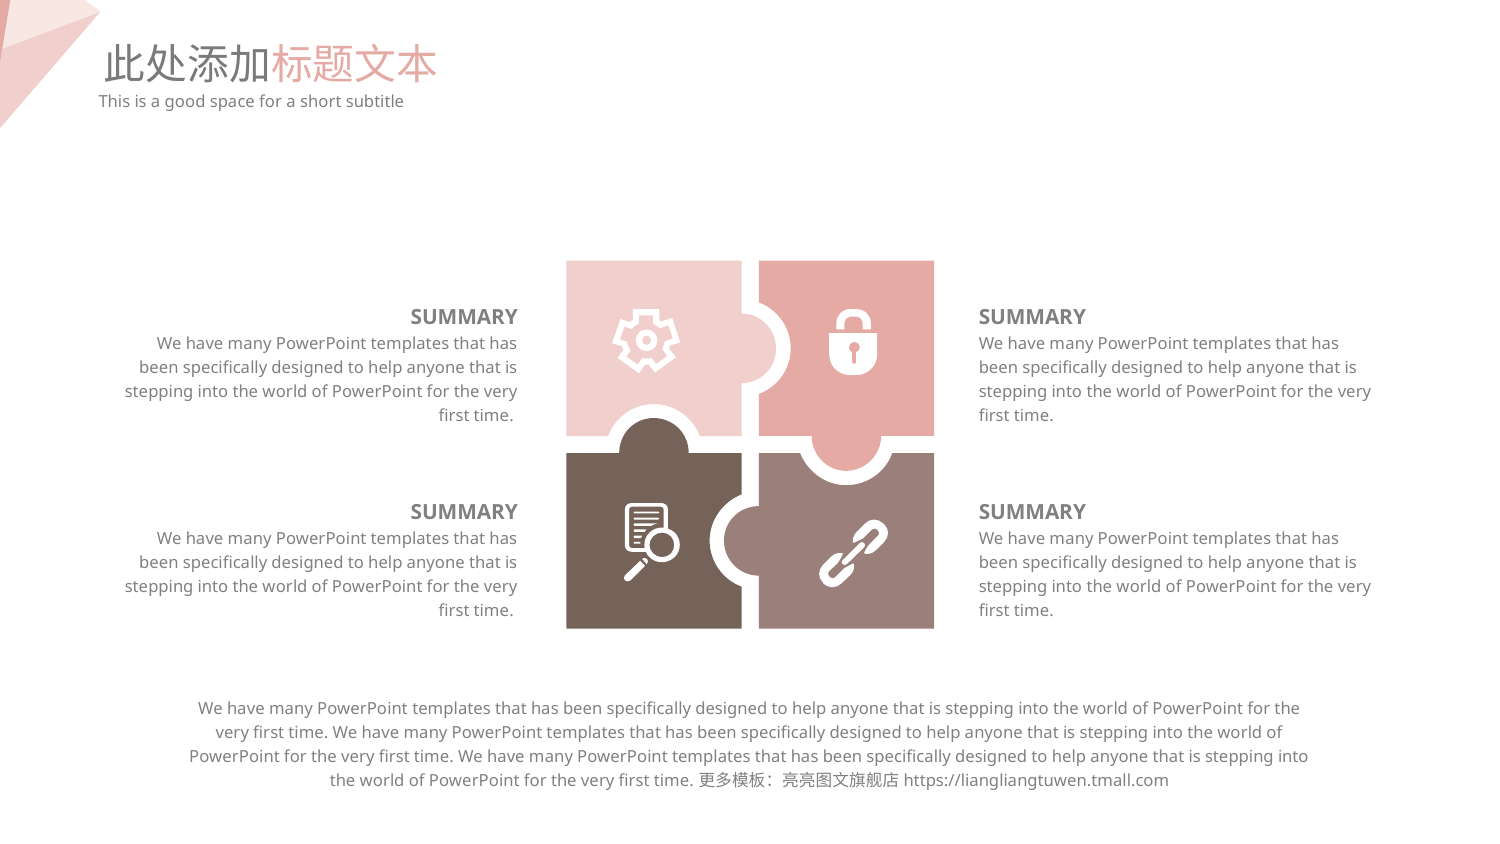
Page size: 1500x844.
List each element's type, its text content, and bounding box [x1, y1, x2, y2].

text_box [841, 542, 866, 565]
text_box [836, 309, 871, 330]
text_box 此处添加标题文本 [104, 30, 454, 95]
text_box SUMMARY We have many PowerPoint templates that has been specifically designed to help anyone that is stepping into the world of PowerPoint for the very first time. [116, 494, 518, 620]
text_box [566, 260, 776, 437]
text_box [633, 535, 643, 539]
text_box [644, 527, 680, 563]
text_box SUMMARY We have many PowerPoint templates that has been specifically designed to help anyone that is stepping into the world of PowerPoint for the very first time. [978, 298, 1381, 425]
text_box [0, 0, 101, 131]
text_box SUMMARY We have many PowerPoint templates that has been specifically designed to help anyone that is stepping into the world of PowerPoint for the very first time. [978, 494, 1381, 620]
text_box [624, 503, 668, 552]
text_box [829, 333, 878, 376]
text_box We have many PowerPoint templates that has been specifically designed to help anyone that is stepping into the world of PowerPoint for the very first time. We have many PowerPoint templates that has been specifically designed to help anyone that is stepping into the world of PowerPoint for the very first time. We have many PowerPoint templates that has been specifically designed to help anyone that is stepping into the world of PowerPoint for the very first time.更多模板：亮亮图文旗舰店https://liangliangtuwen.tmall.com [182, 693, 1317, 790]
text_box [566, 418, 742, 629]
text_box [758, 260, 935, 471]
text_box [623, 557, 648, 582]
text_box [852, 519, 889, 554]
text_box [723, 453, 935, 629]
text_box SUMMARY We have many PowerPoint templates that has been specifically designed to help anyone that is stepping into the world of PowerPoint for the very first time. [116, 298, 518, 425]
text_box [611, 309, 681, 374]
text_box [819, 552, 855, 588]
text_box This is a good space for a short subtitle [104, 83, 420, 119]
